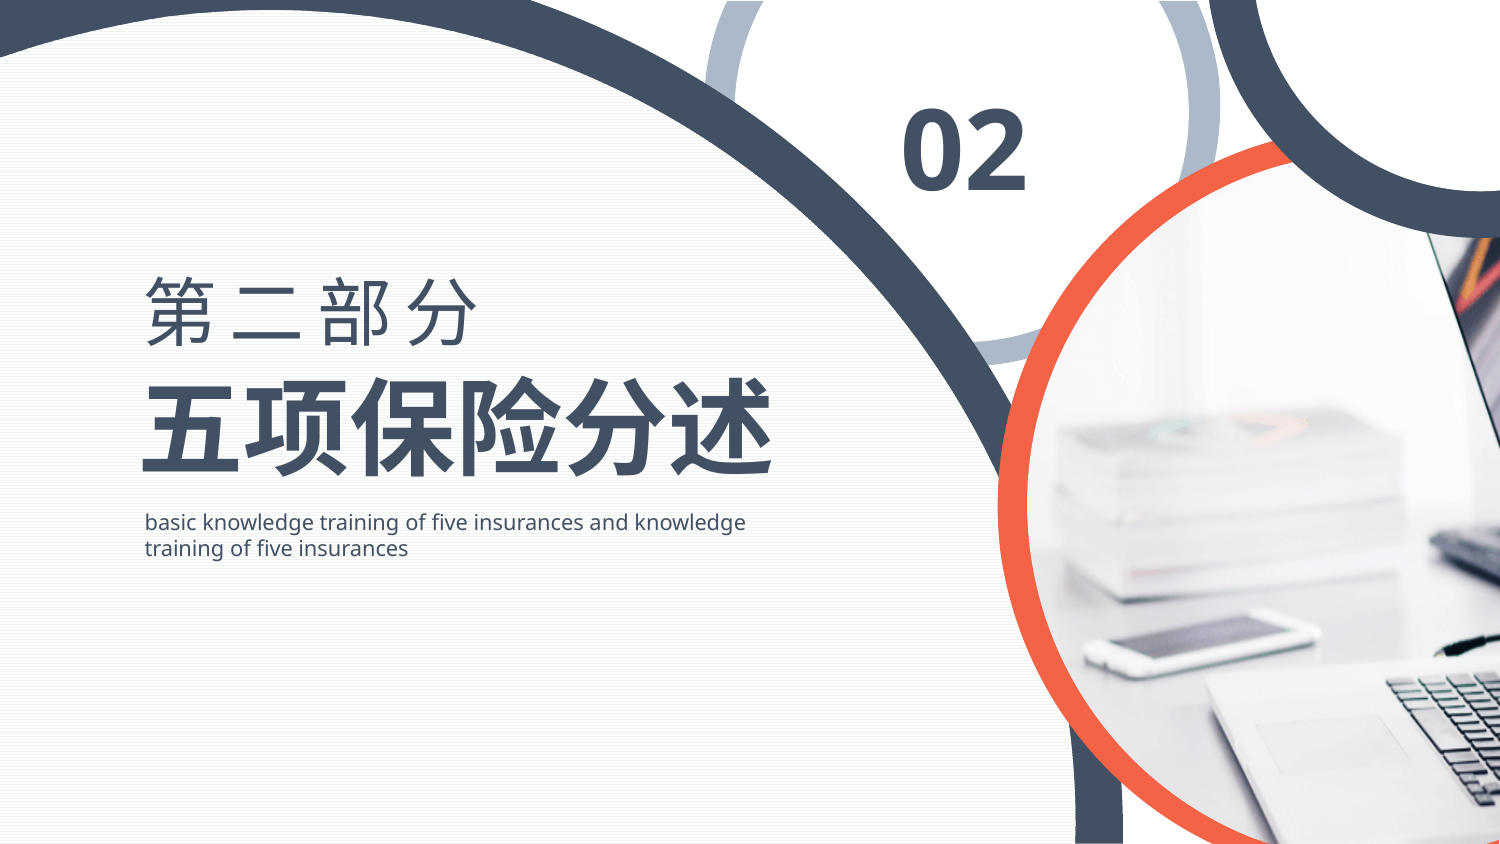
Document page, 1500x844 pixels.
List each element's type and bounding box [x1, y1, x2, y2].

text_box [1124, 0, 1209, 120]
text_box [974, 120, 1500, 844]
text_box [1209, 0, 1500, 248]
text_box [0, 0, 1124, 844]
